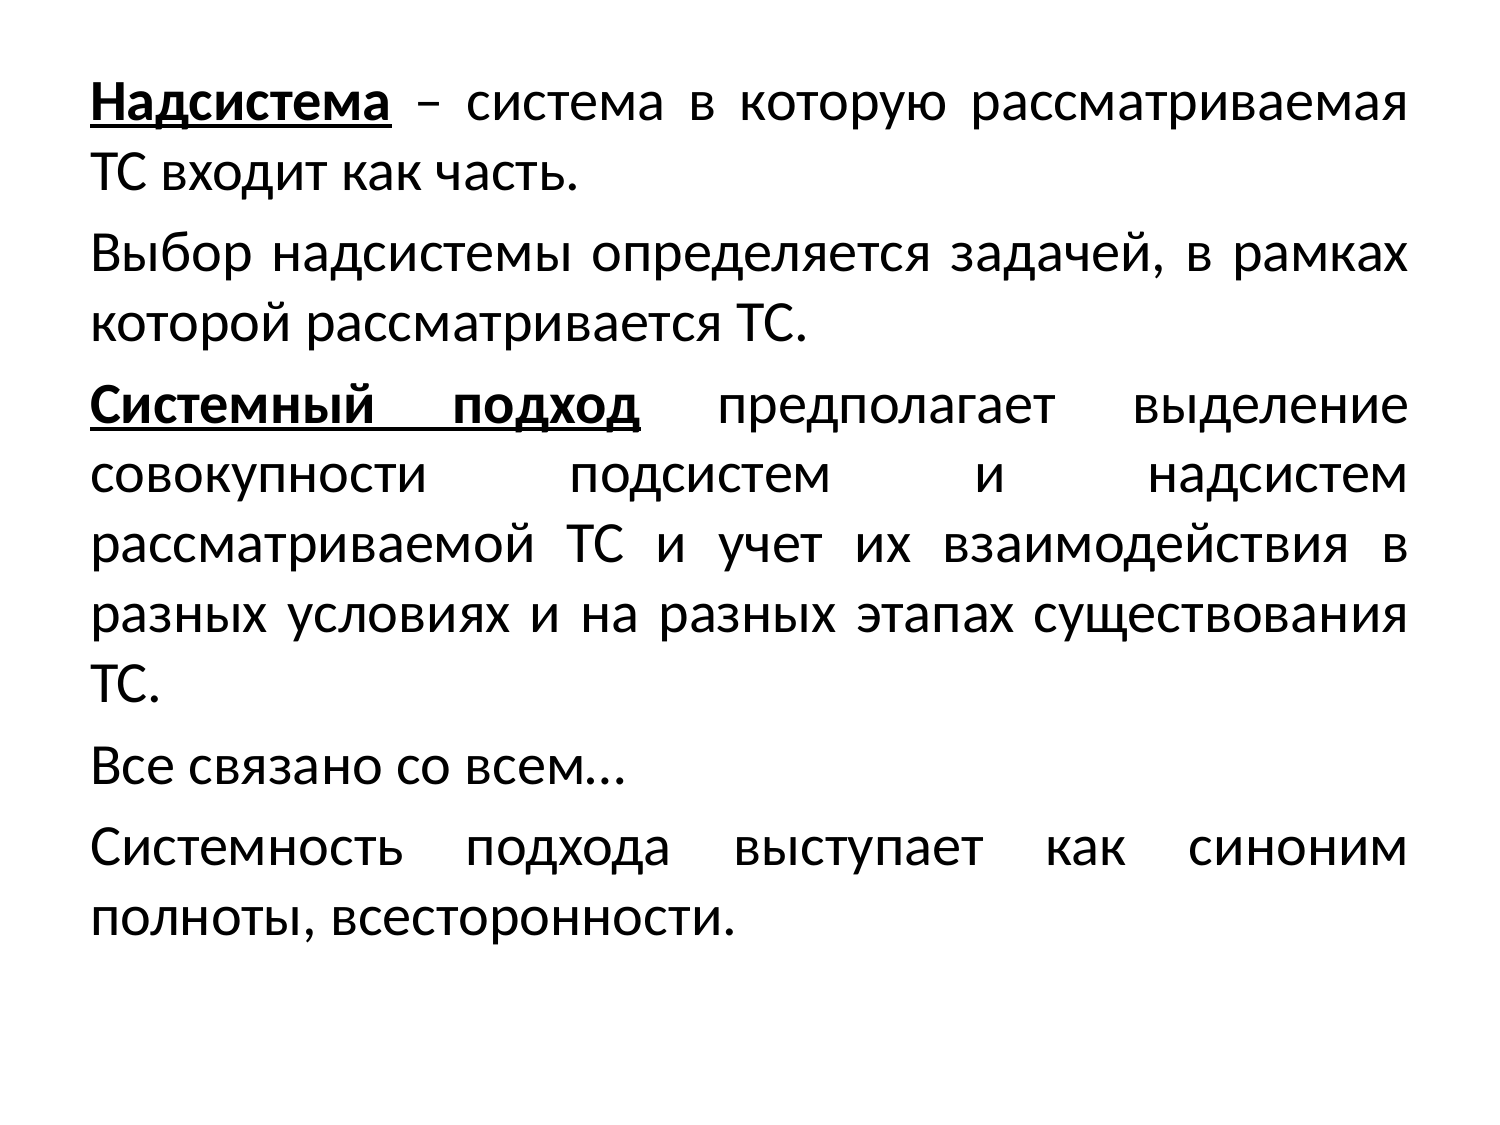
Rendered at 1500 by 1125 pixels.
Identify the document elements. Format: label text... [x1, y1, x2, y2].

list Надсистема – система в которую рассматриваемая ТС входит как часть. Выбор надсистемы определяется задачей, в рамках которой рассматривается ТС. Системный подход предполагает выделение совокупности подсистем и надсистем рассматриваемой ТС и учет их взаимодействия в разных условиях и на разных этапах существования ТС. Все связано со всем… Системность подхода выступает как синоним полноты, всесторонности. [75, 54, 1425, 1083]
